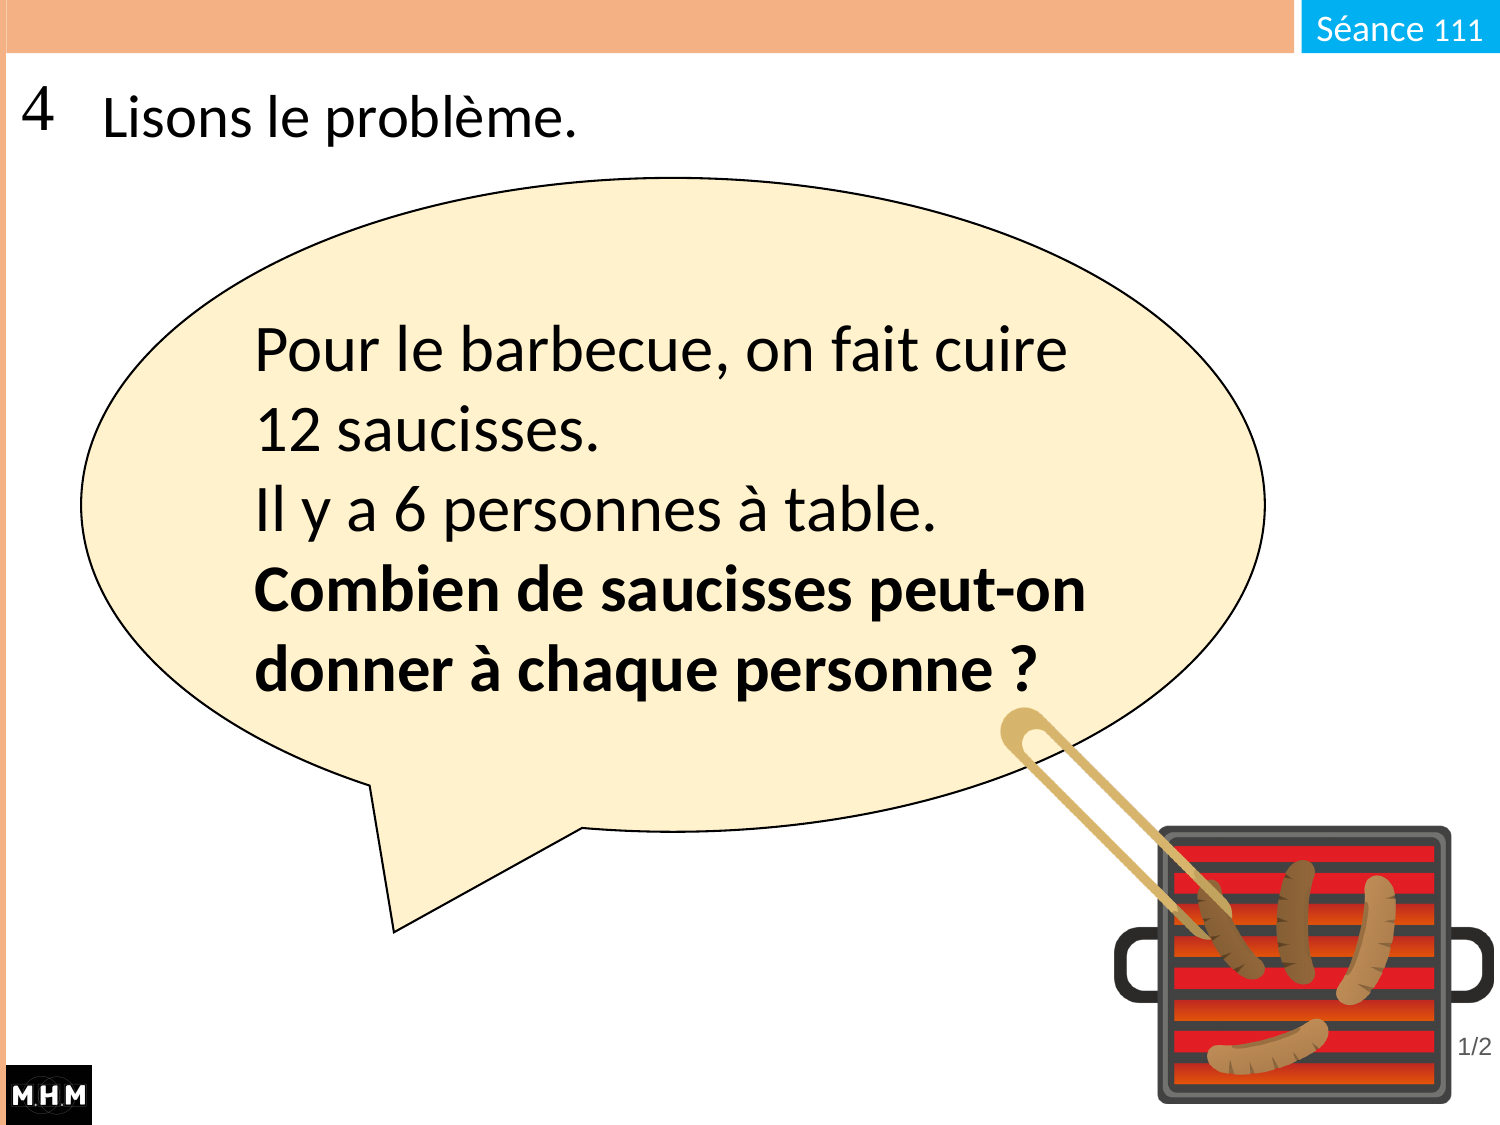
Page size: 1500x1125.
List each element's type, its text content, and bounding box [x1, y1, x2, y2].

picture [1000, 707, 1494, 1104]
picture [6, 1065, 92, 1125]
text_box 1/2 [1494, 1022, 1500, 1068]
title Lisons le problème. [87, 32, 1382, 158]
text_box Pour le barbecue, on fait cuire 12 saucisses. Il y a 6 personnes à table. Combien de saucisses peut-on donner à chaque personne ? [80, 176, 1266, 934]
